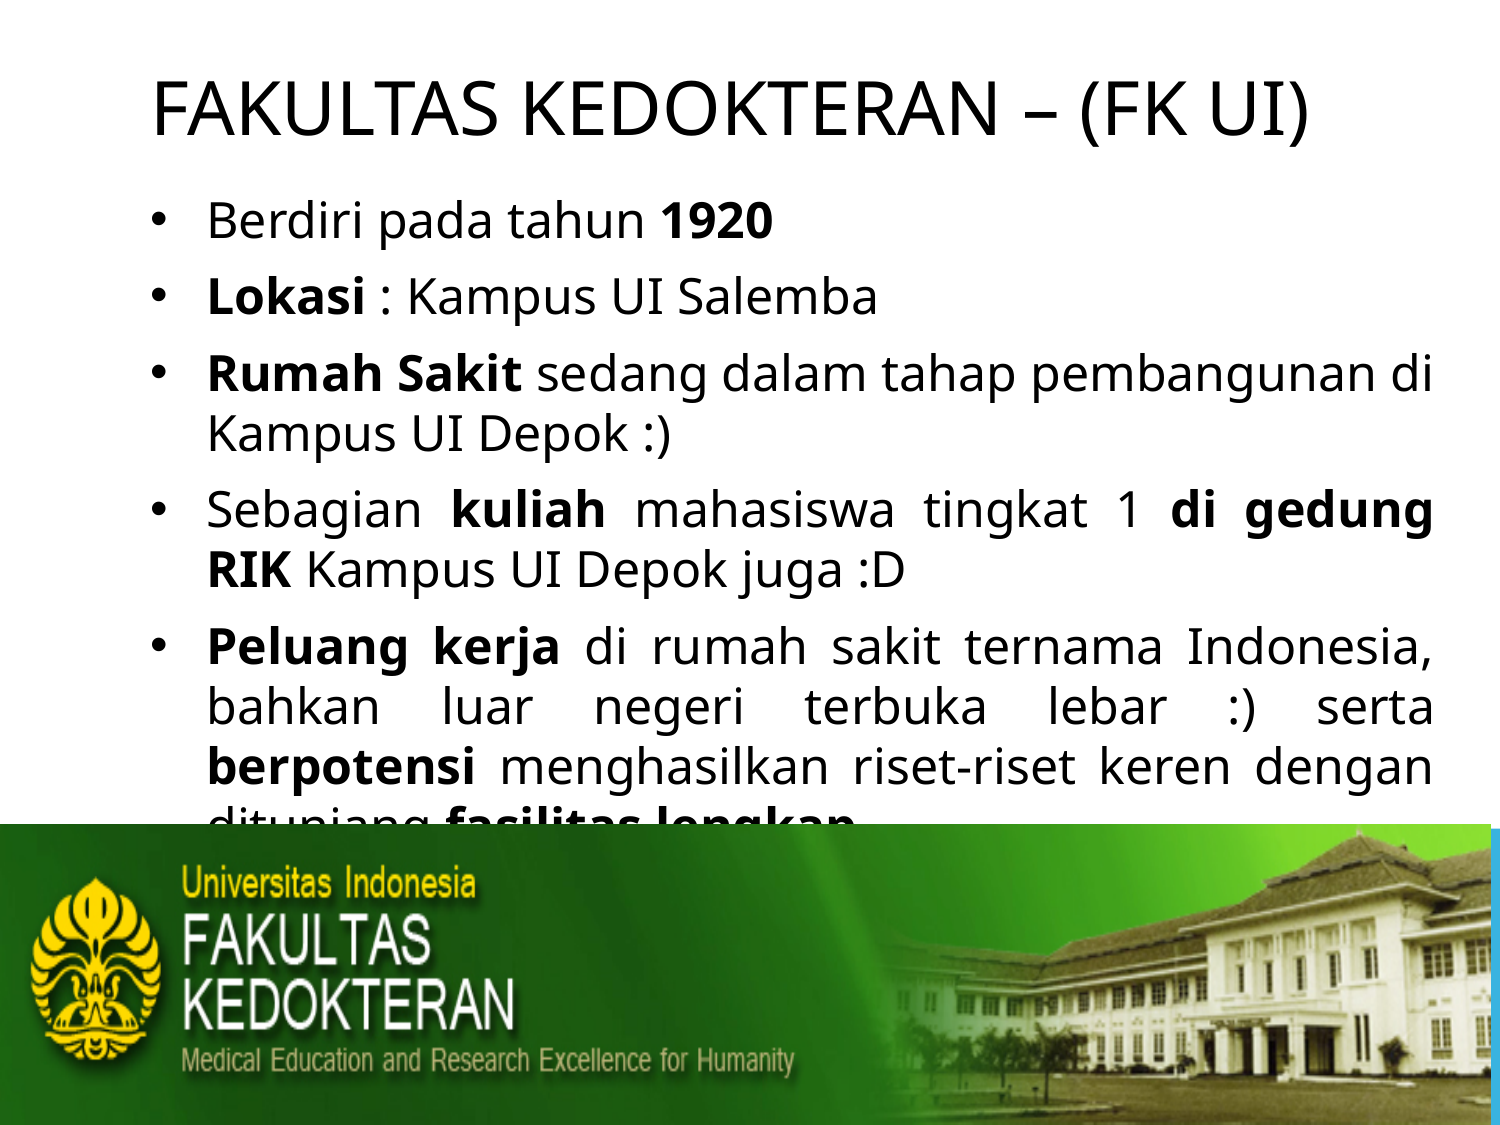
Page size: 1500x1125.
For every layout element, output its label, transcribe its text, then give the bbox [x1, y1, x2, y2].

title Fakultas kedokteran – (Fk UI) [135, 60, 1369, 150]
list Berdiri pada tahun 1920 Lokasi : Kampus UI Salemba Rumah Sakit sedang dalam tahap pembangunan di Kampus UI Depok :) Sebagian kuliah mahasiswa tingkat 1 di gedung RIK Kampus UI Depok juga :D Peluang kerja di rumah sakit ternama Indonesia, bahkan luar negeri terbuka lebar :) serta berpotensi menghasilkan riset-riset keren dengan ditunjang fasilitas lengkap [135, 180, 1450, 823]
picture [0, 824, 1491, 1125]
